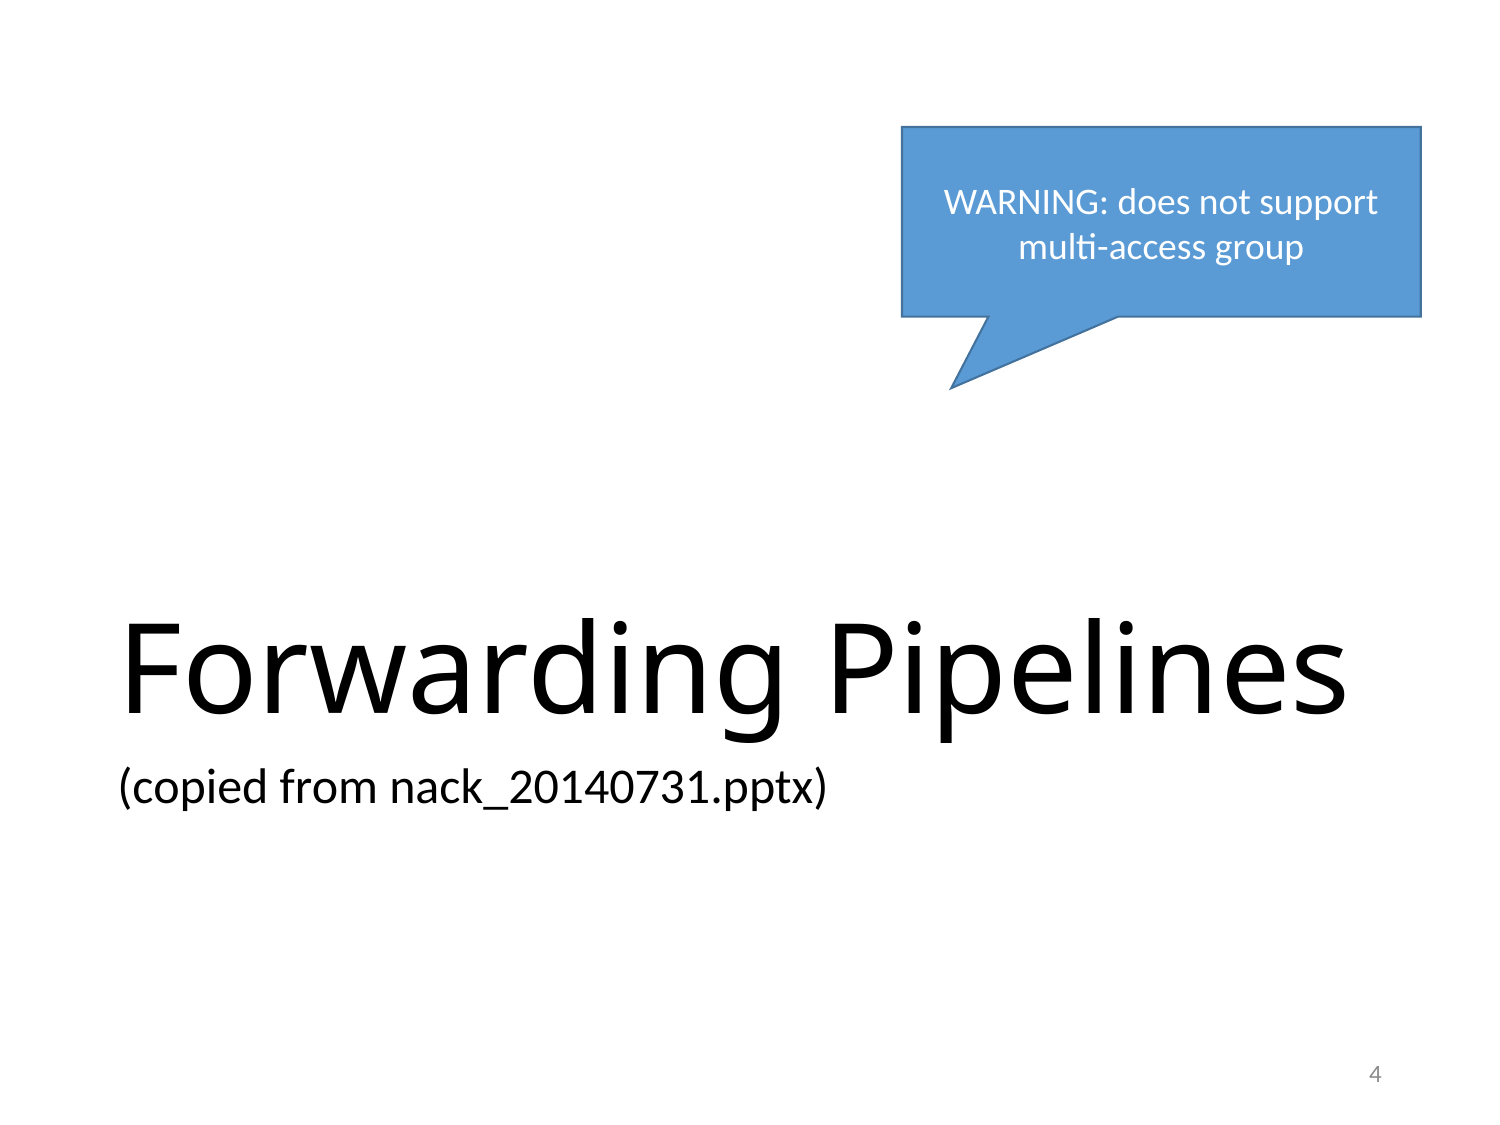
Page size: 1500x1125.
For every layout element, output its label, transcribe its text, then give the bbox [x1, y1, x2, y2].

title Forwarding Pipelines [102, 280, 1397, 749]
text_box WARNING: does not support multi-access group [900, 125, 1422, 391]
list (copied from nack_20140731.pptx) [102, 752, 1397, 999]
slide_number 4 [1059, 1042, 1397, 1103]
